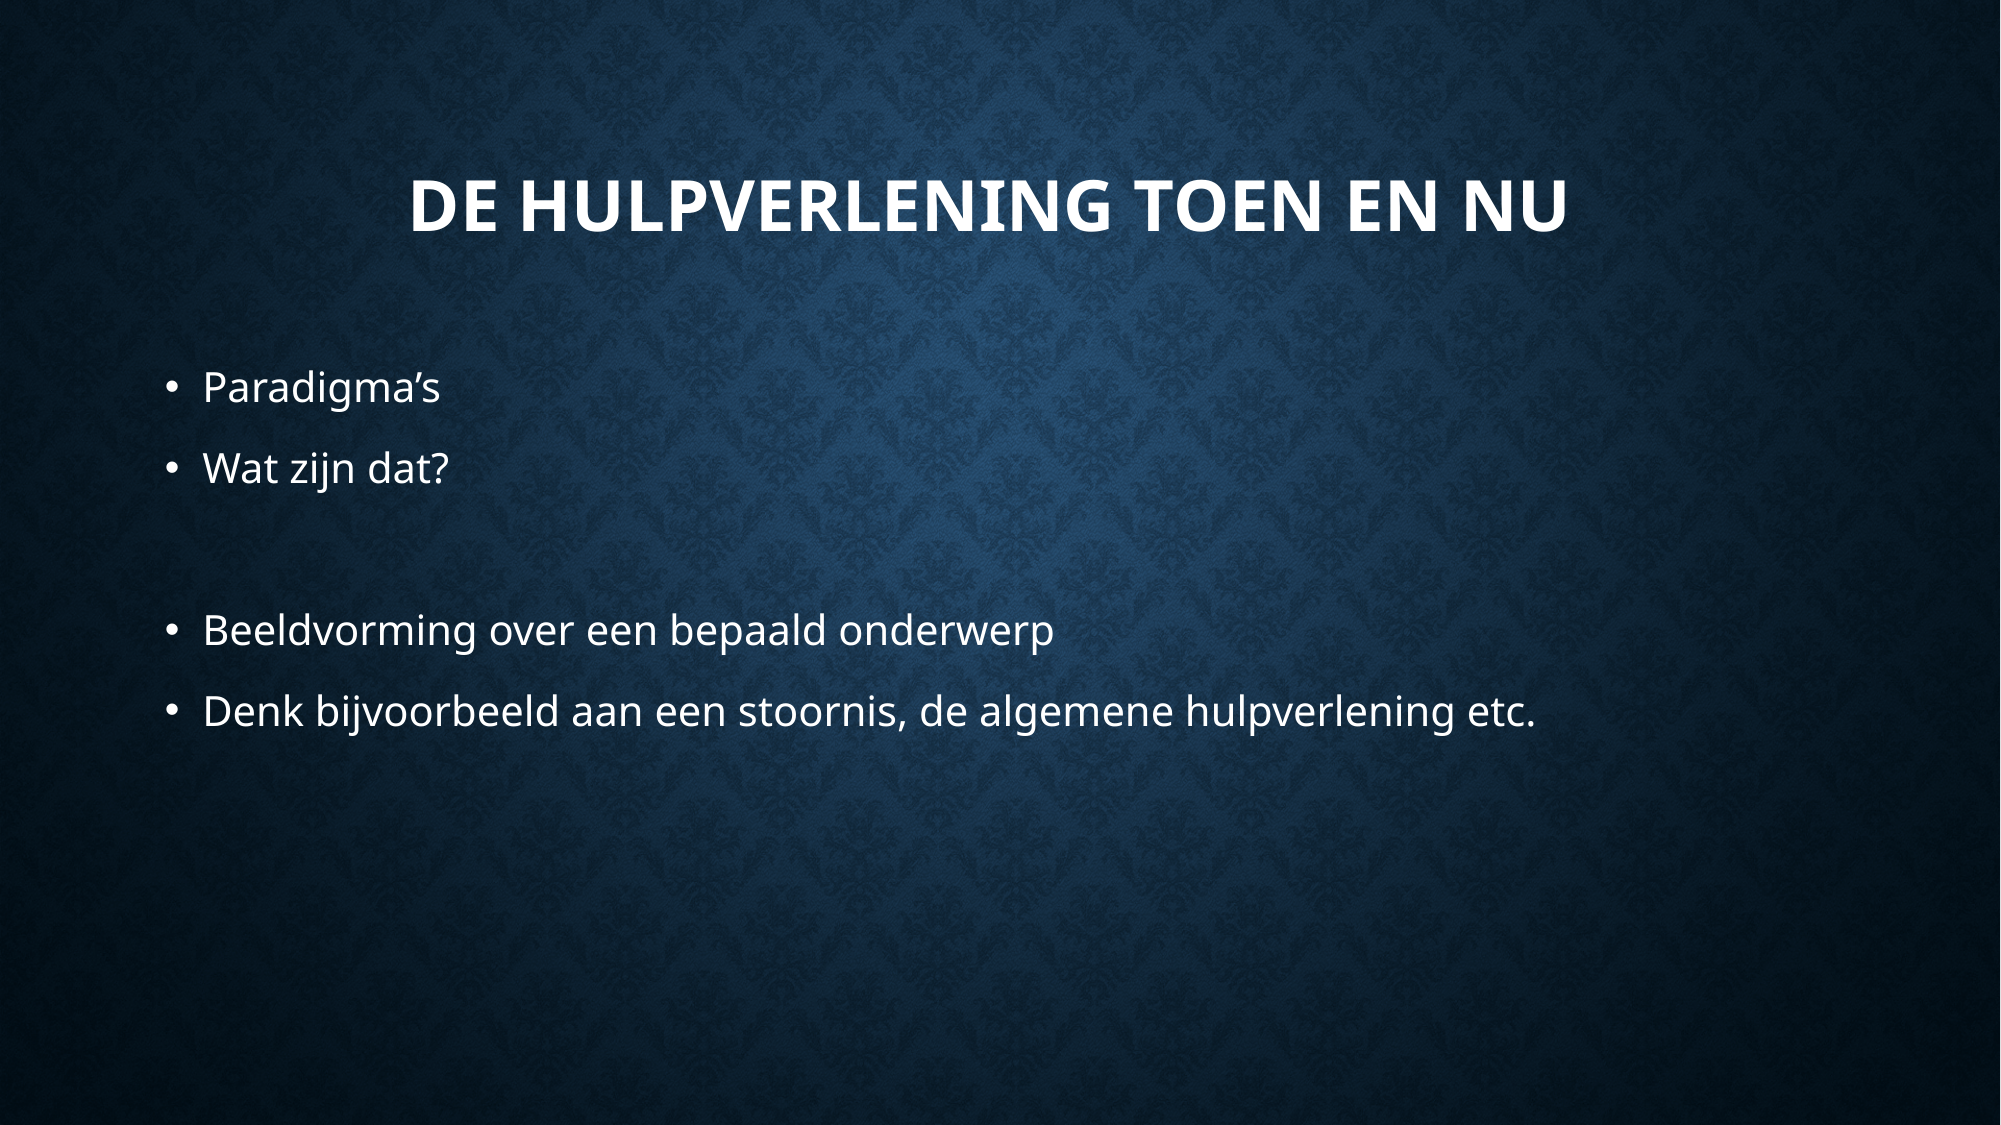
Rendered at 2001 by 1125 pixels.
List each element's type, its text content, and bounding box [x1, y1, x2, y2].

title De hulpverlening toen en nu [149, 99, 1849, 318]
list Paradigma’s Wat zijn dat? Beeldvorming over een bepaald onderwerp Denk bijvoorbeeld aan een stoornis, de algemene hulpverlening etc. [149, 343, 1849, 950]
